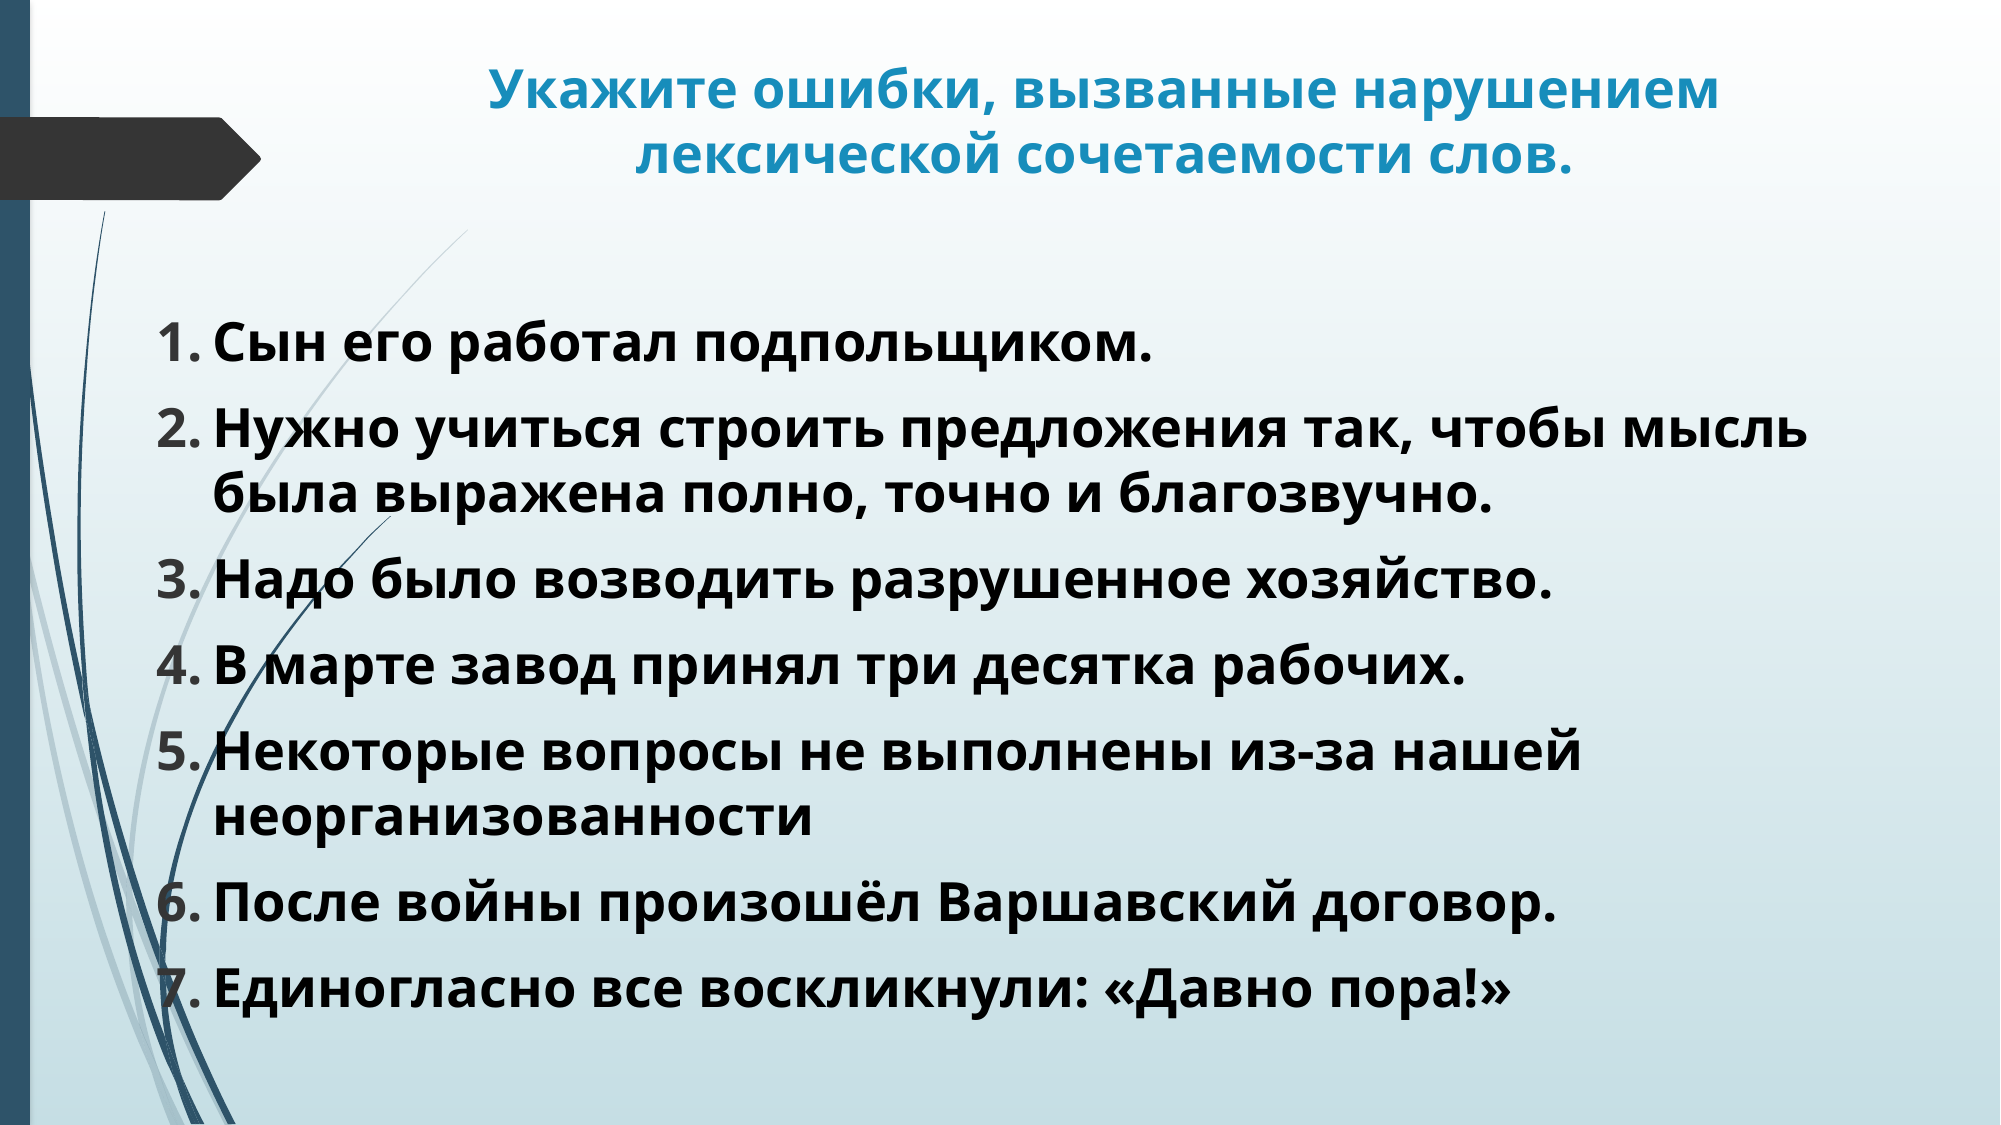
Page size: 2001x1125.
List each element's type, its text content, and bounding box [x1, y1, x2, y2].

title Укажите ошибки, вызванные нарушением лексической сочетаемости слов. [292, 47, 1918, 258]
list Сын его работал подпольщиком. Нужно учиться строить предложения так, чтобы мысль была выражена полно, точно и благозвучно. Надо было возводить разрушенное хозяйство. В марте завод принял три десятка рабочих. Некоторые вопросы не выполнены из-за нашей неорганизованности После войны произошёл Варшавский договор. Единогласно все воскликнули: «Давно пора!» [141, 299, 1981, 1104]
